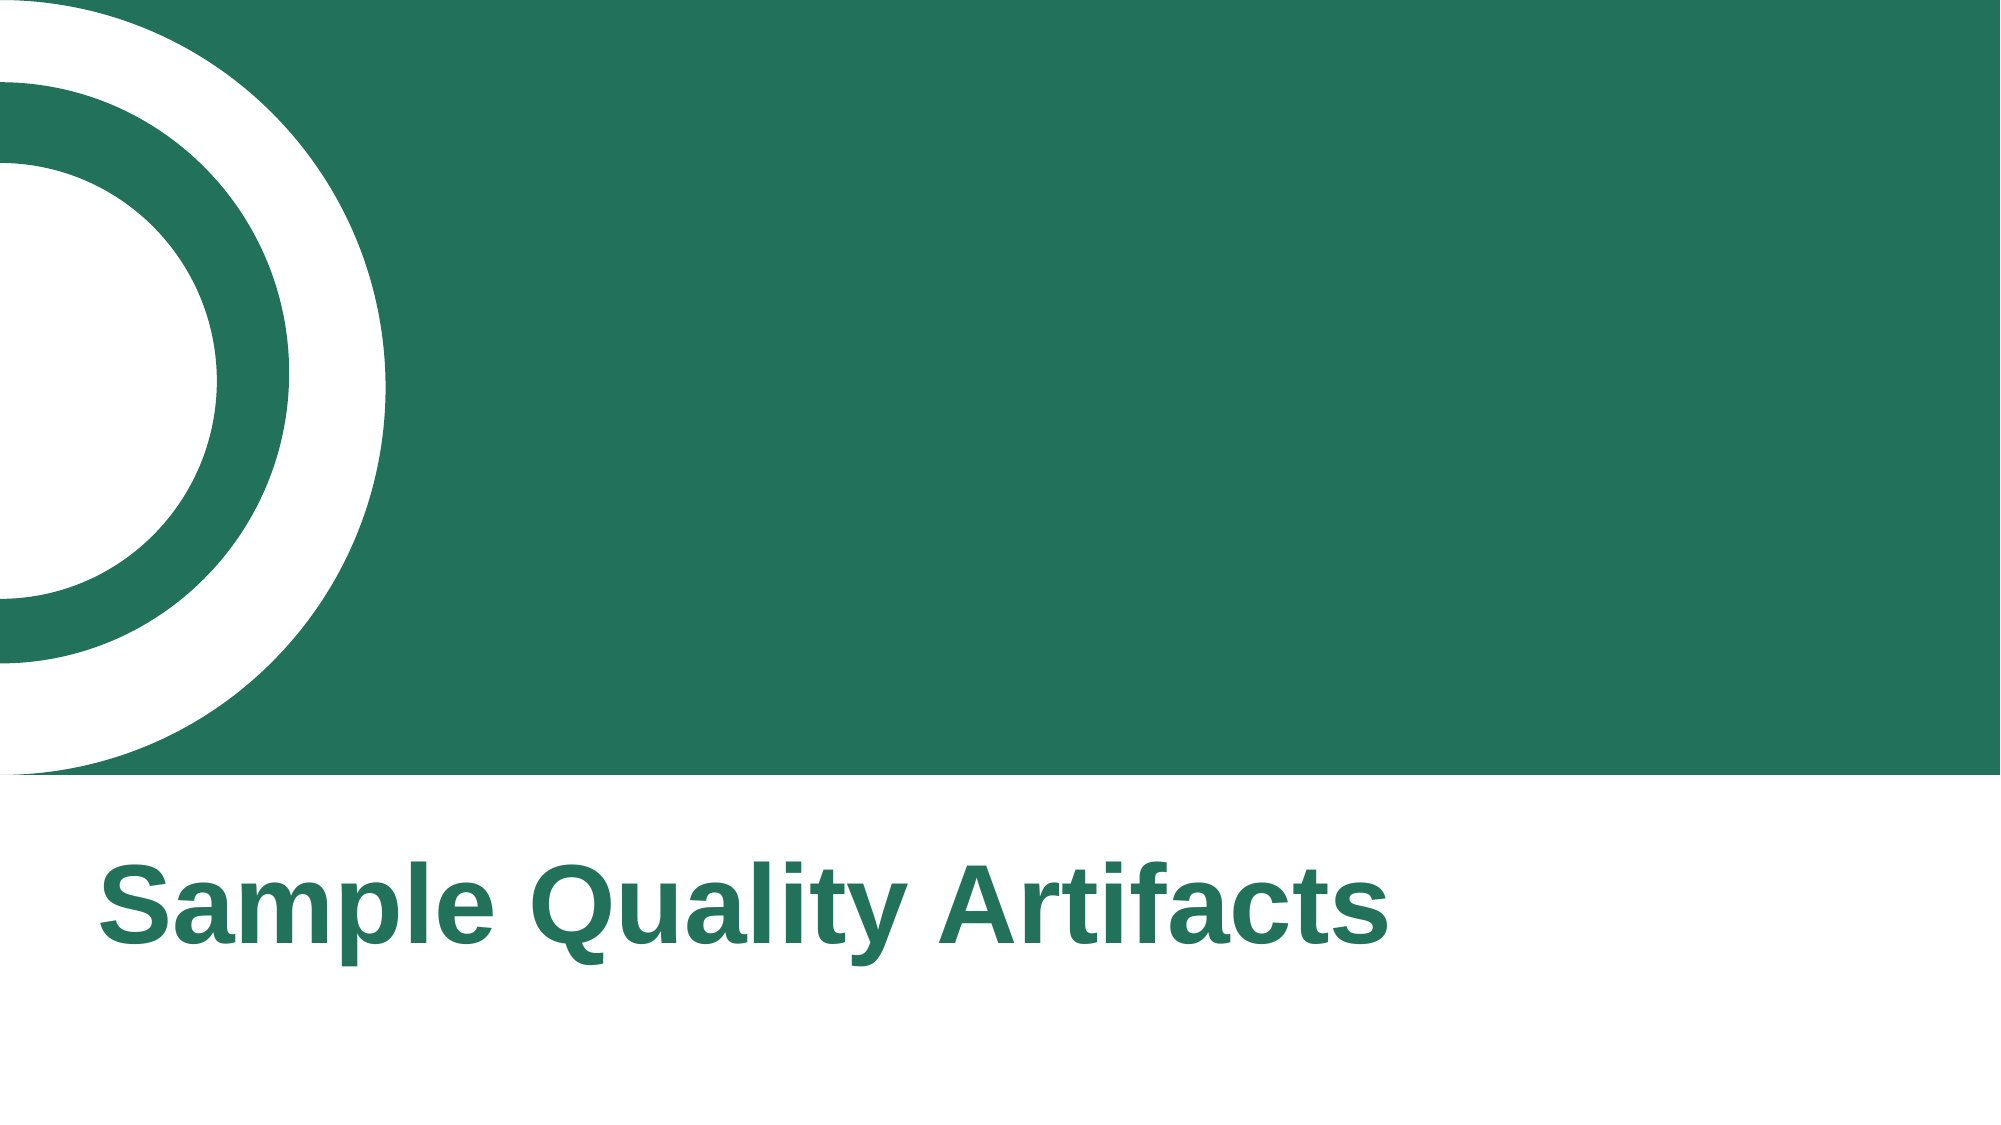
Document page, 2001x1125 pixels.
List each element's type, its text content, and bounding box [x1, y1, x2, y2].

title Sample Quality Artifacts [97, 846, 1900, 956]
